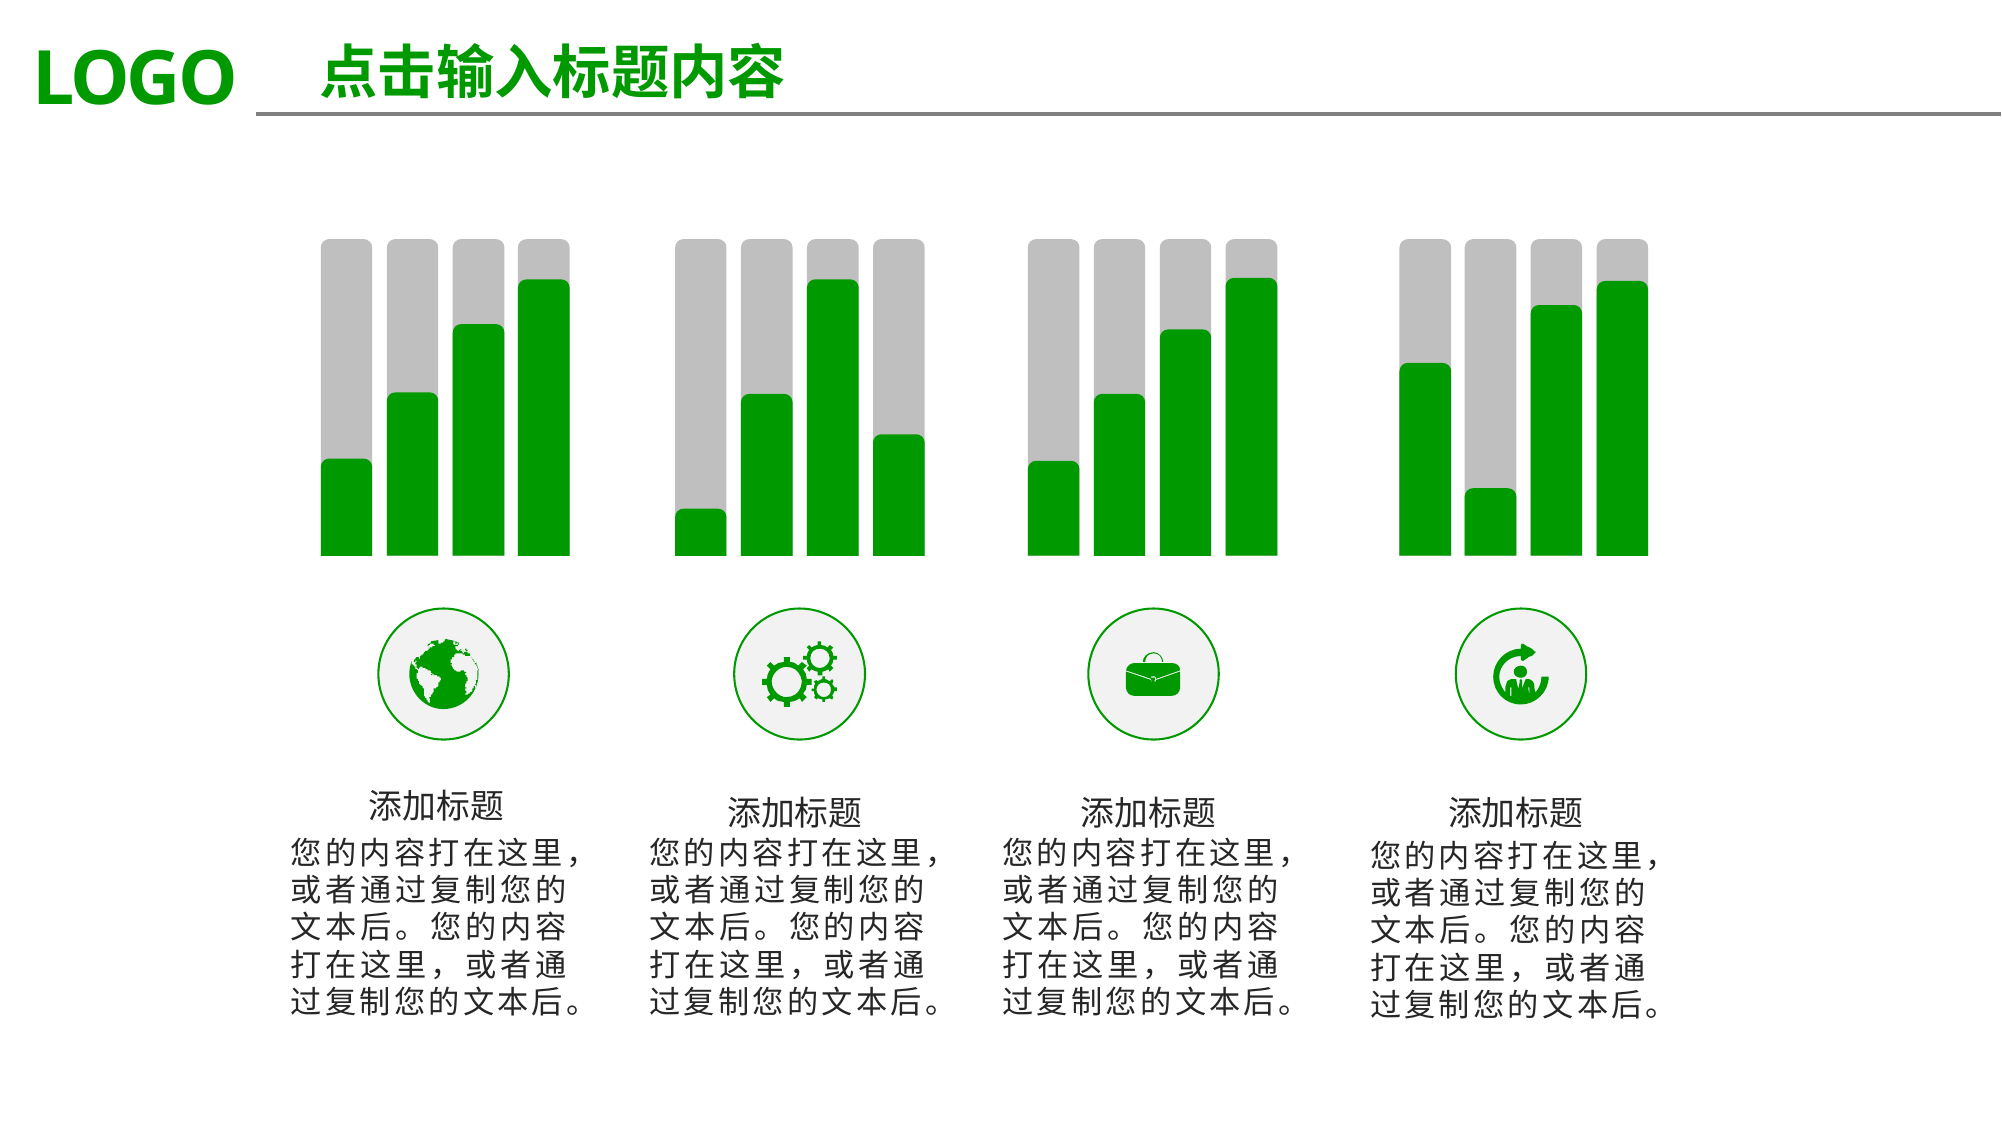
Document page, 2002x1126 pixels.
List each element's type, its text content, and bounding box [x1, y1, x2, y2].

text_box 您的内容打在这里，或者通过复制您的文本后。您的内容打在这里，或者通过复制您的文本后。 [1353, 827, 1662, 1031]
text_box 您的内容打在这里，或者通过复制您的文本后。您的内容打在这里，或者通过复制您的文本后。 [633, 824, 942, 1028]
text_box [409, 638, 479, 710]
text_box [1142, 652, 1164, 662]
text_box [1093, 239, 1146, 401]
text_box [1399, 239, 1452, 370]
text_box [1159, 239, 1212, 336]
text_box [1093, 393, 1146, 556]
text_box [1464, 488, 1517, 556]
text_box [740, 239, 793, 401]
text_box [517, 239, 570, 287]
text_box 添加标题 [353, 758, 662, 829]
text_box [1530, 305, 1583, 556]
text_box [1027, 239, 1080, 468]
text_box [1399, 362, 1452, 556]
text_box 您的内容打在这里，或者通过复制您的文本后。您的内容打在这里，或者通过复制您的文本后。 [986, 824, 1295, 1028]
text_box [1596, 239, 1649, 288]
text_box [1455, 608, 1587, 740]
text_box [1225, 239, 1278, 284]
text_box [1493, 643, 1549, 705]
text_box 添加标题 [1432, 764, 1742, 835]
text_box [762, 641, 837, 707]
text_box [386, 392, 439, 556]
text_box [873, 434, 925, 556]
text_box [517, 279, 570, 556]
text_box [1464, 239, 1517, 495]
text_box [1125, 663, 1181, 696]
text_box 添加标题 [1064, 764, 1374, 835]
text_box [320, 458, 373, 556]
text_box [675, 239, 727, 514]
text_box [873, 239, 925, 439]
text_box 点击输入标题内容 [282, 27, 823, 113]
text_box [378, 608, 509, 740]
text_box [1027, 460, 1080, 556]
text_box [675, 508, 727, 556]
text_box [1530, 239, 1583, 312]
text_box [734, 608, 866, 740]
text_box [386, 239, 439, 400]
text_box 您的内容打在这里，或者通过复制您的文本后。您的内容打在这里，或者通过复制您的文本后。 [274, 824, 583, 1028]
text_box [320, 239, 373, 466]
text_box [740, 393, 793, 556]
text_box [452, 239, 505, 331]
text_box [806, 279, 859, 556]
text_box [452, 324, 505, 556]
text_box 添加标题 [711, 764, 1021, 835]
text_box [1596, 280, 1649, 556]
text_box [1225, 277, 1278, 556]
text_box [1159, 329, 1212, 556]
text_box [1088, 608, 1219, 740]
text_box [806, 239, 859, 287]
